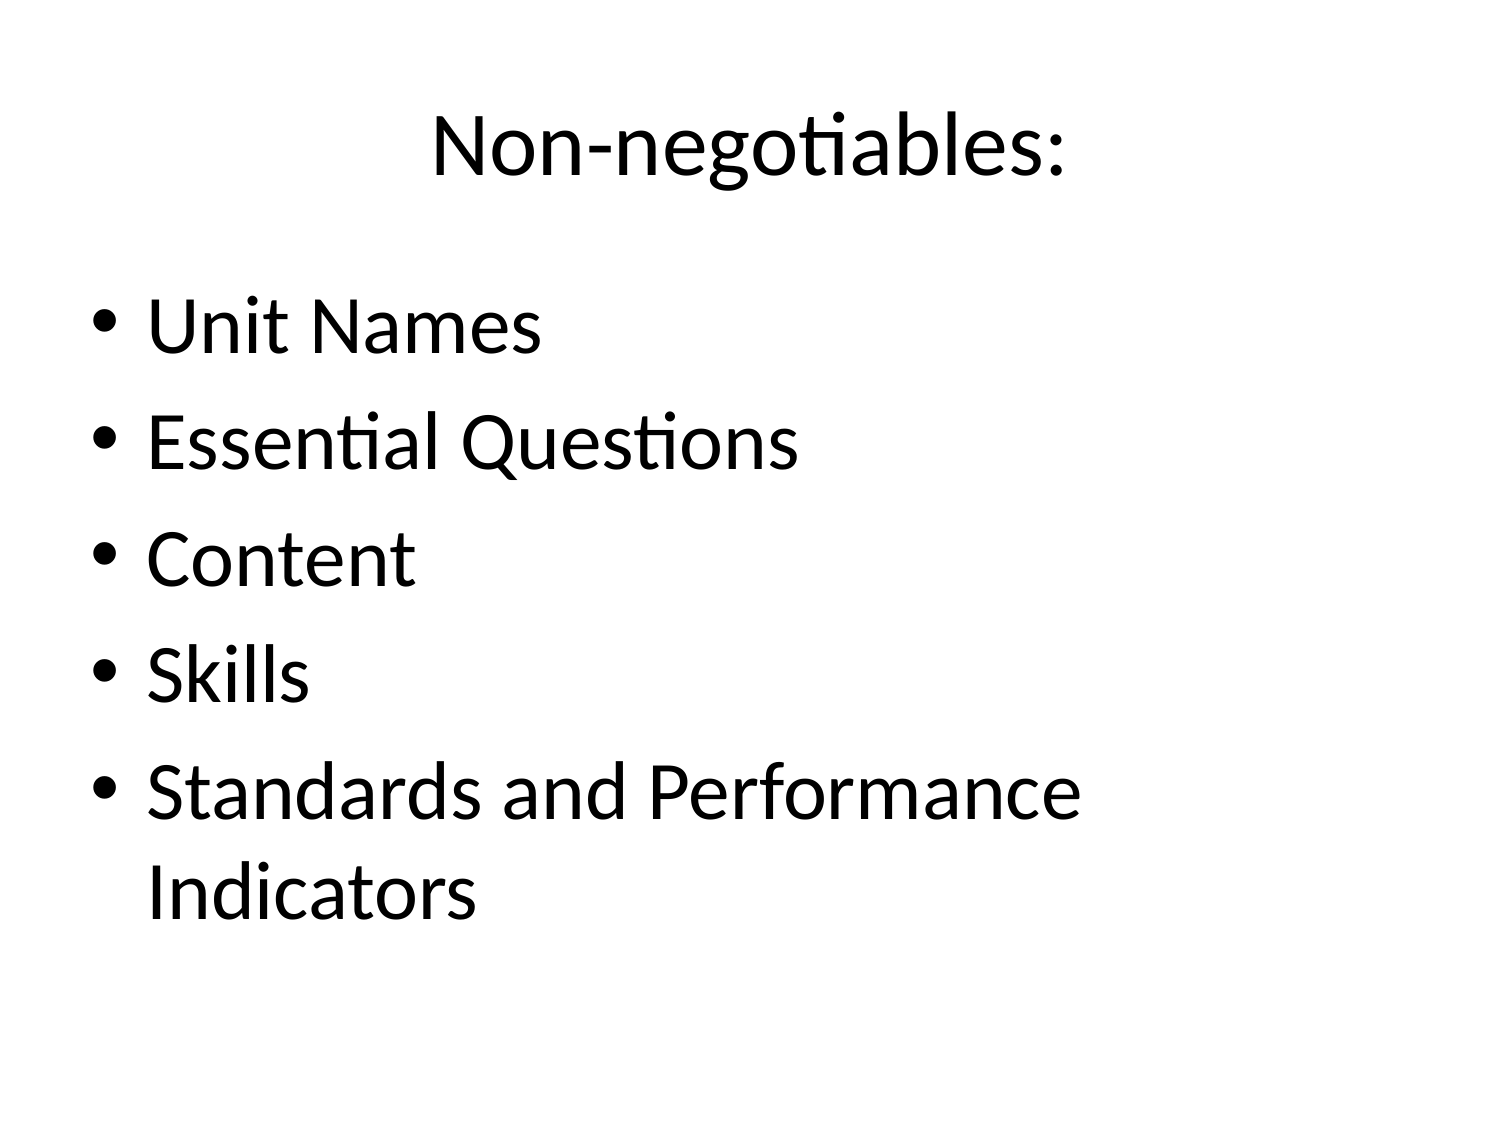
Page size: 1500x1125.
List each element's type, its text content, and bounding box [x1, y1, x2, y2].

list Unit Names Essential Questions Content Skills Standards and Performance Indicators [75, 262, 1425, 1005]
title Non-negotiables: [75, 45, 1425, 233]
